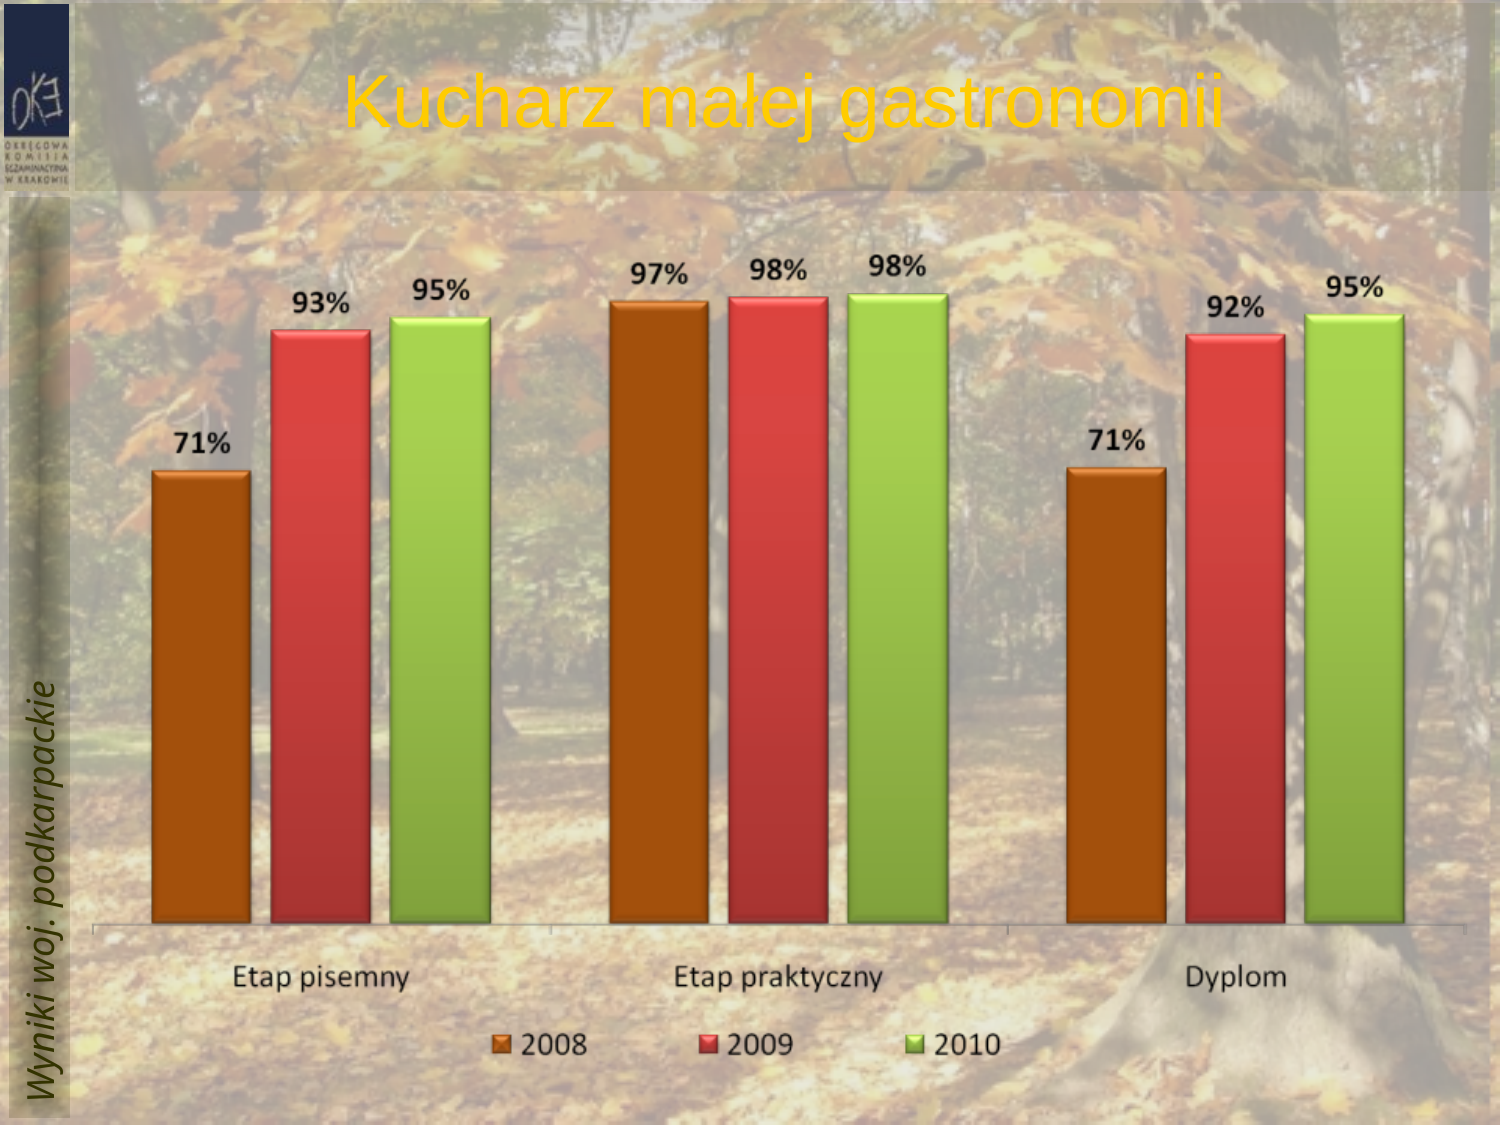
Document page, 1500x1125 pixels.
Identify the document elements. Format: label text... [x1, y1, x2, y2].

picture [69, 196, 1489, 1085]
title Kucharz małej gastronomii [74, 3, 1495, 192]
text_box Wyniki woj. podkarpackie [9, 197, 70, 1118]
